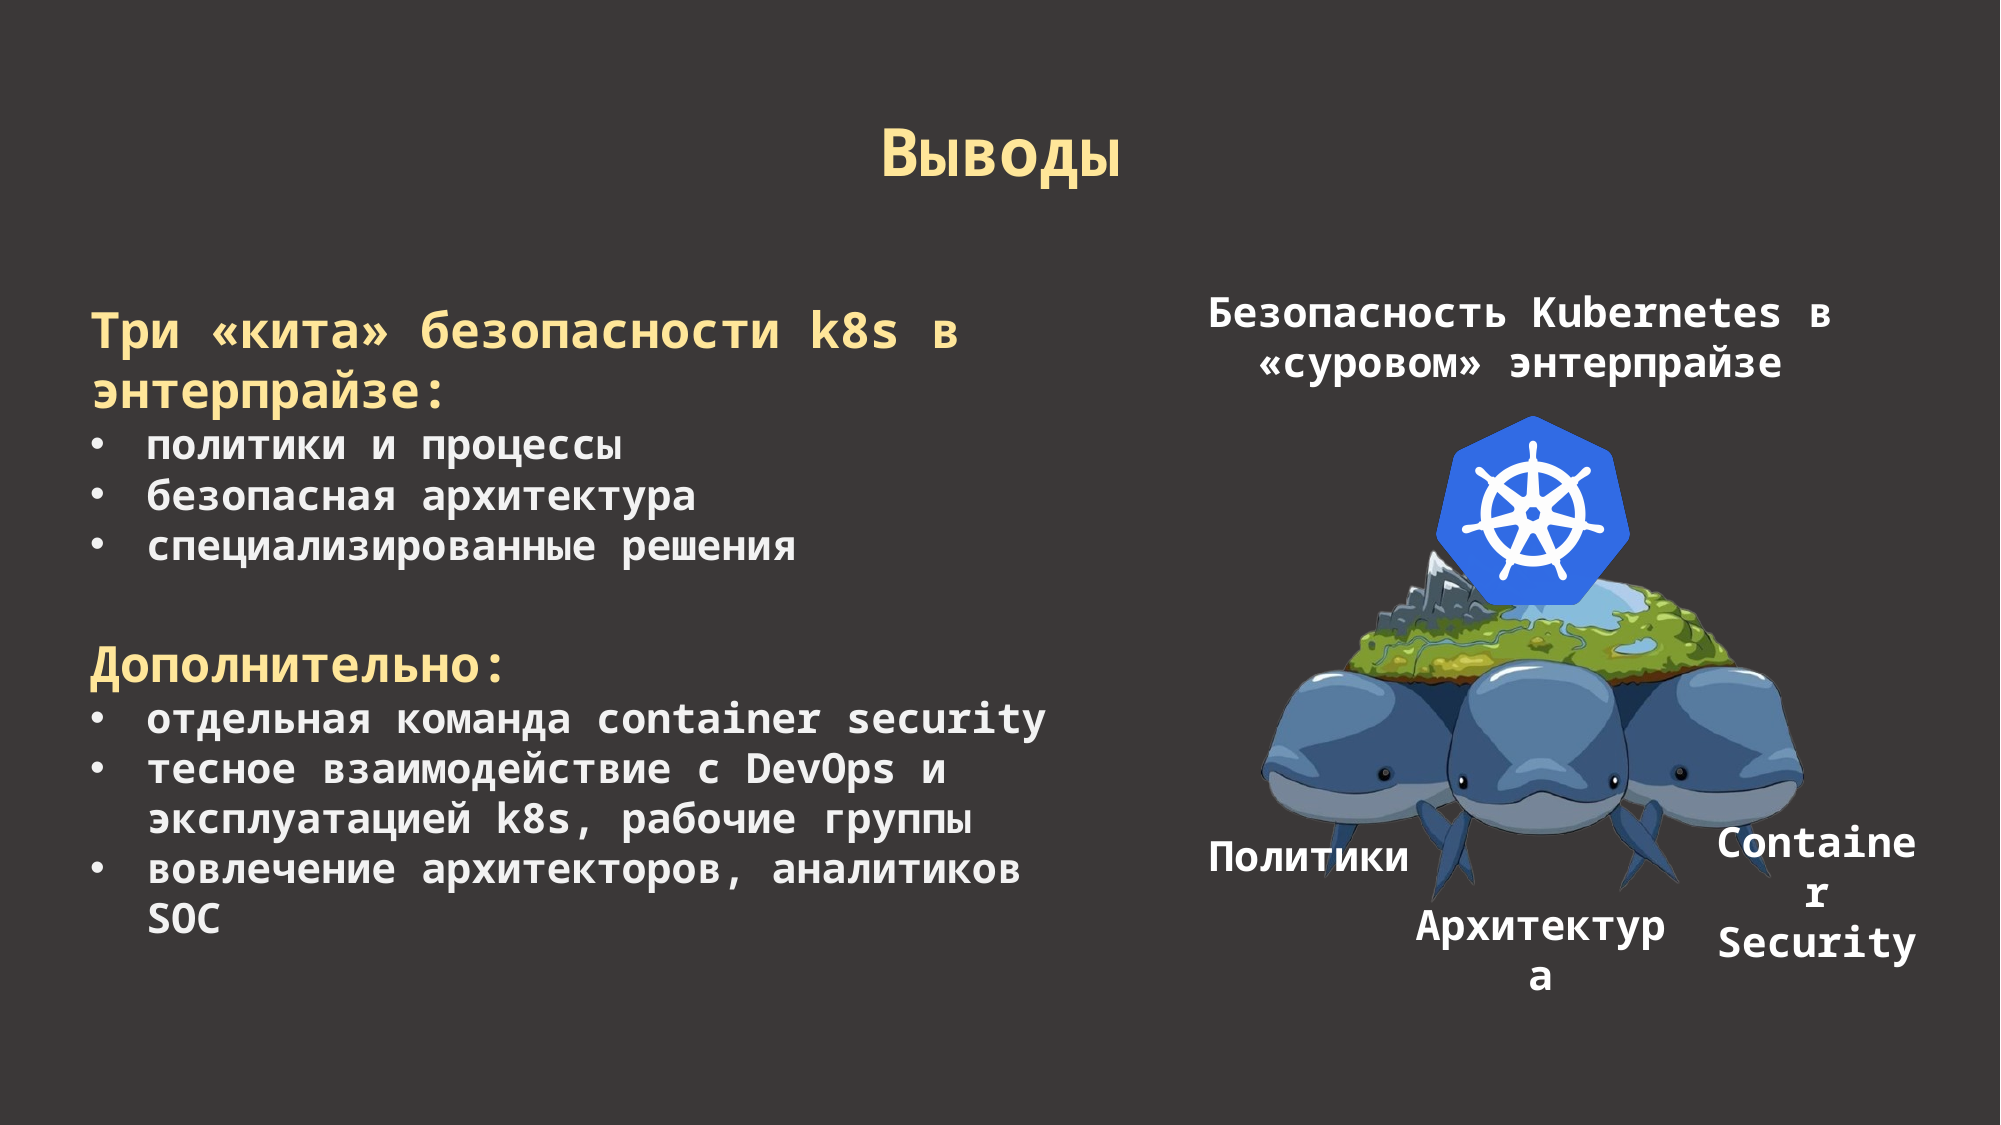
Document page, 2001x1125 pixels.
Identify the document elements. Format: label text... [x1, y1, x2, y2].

text_box Дополнительно: отдельная команда container security тесное взаимодействие с DevOps и эксплуатацией k8s, рабочие группы вовлечение архитекторов, аналитиков SOC [75, 624, 1083, 950]
text_box Архитектура [1388, 903, 1693, 1007]
text_box Выводы [0, 101, 2000, 197]
text_box Три «кита» безопасности k8s в энтерпрайзе: политики и процессы безопасная архитектура специализированные решения [75, 290, 1088, 576]
text_box Политики [1191, 821, 1261, 887]
text_box Container Security [1692, 808, 1942, 973]
picture [1261, 416, 1804, 903]
text_box Безопасность Kubernetes в «суровом» энтерпрайзе [1191, 278, 1848, 393]
